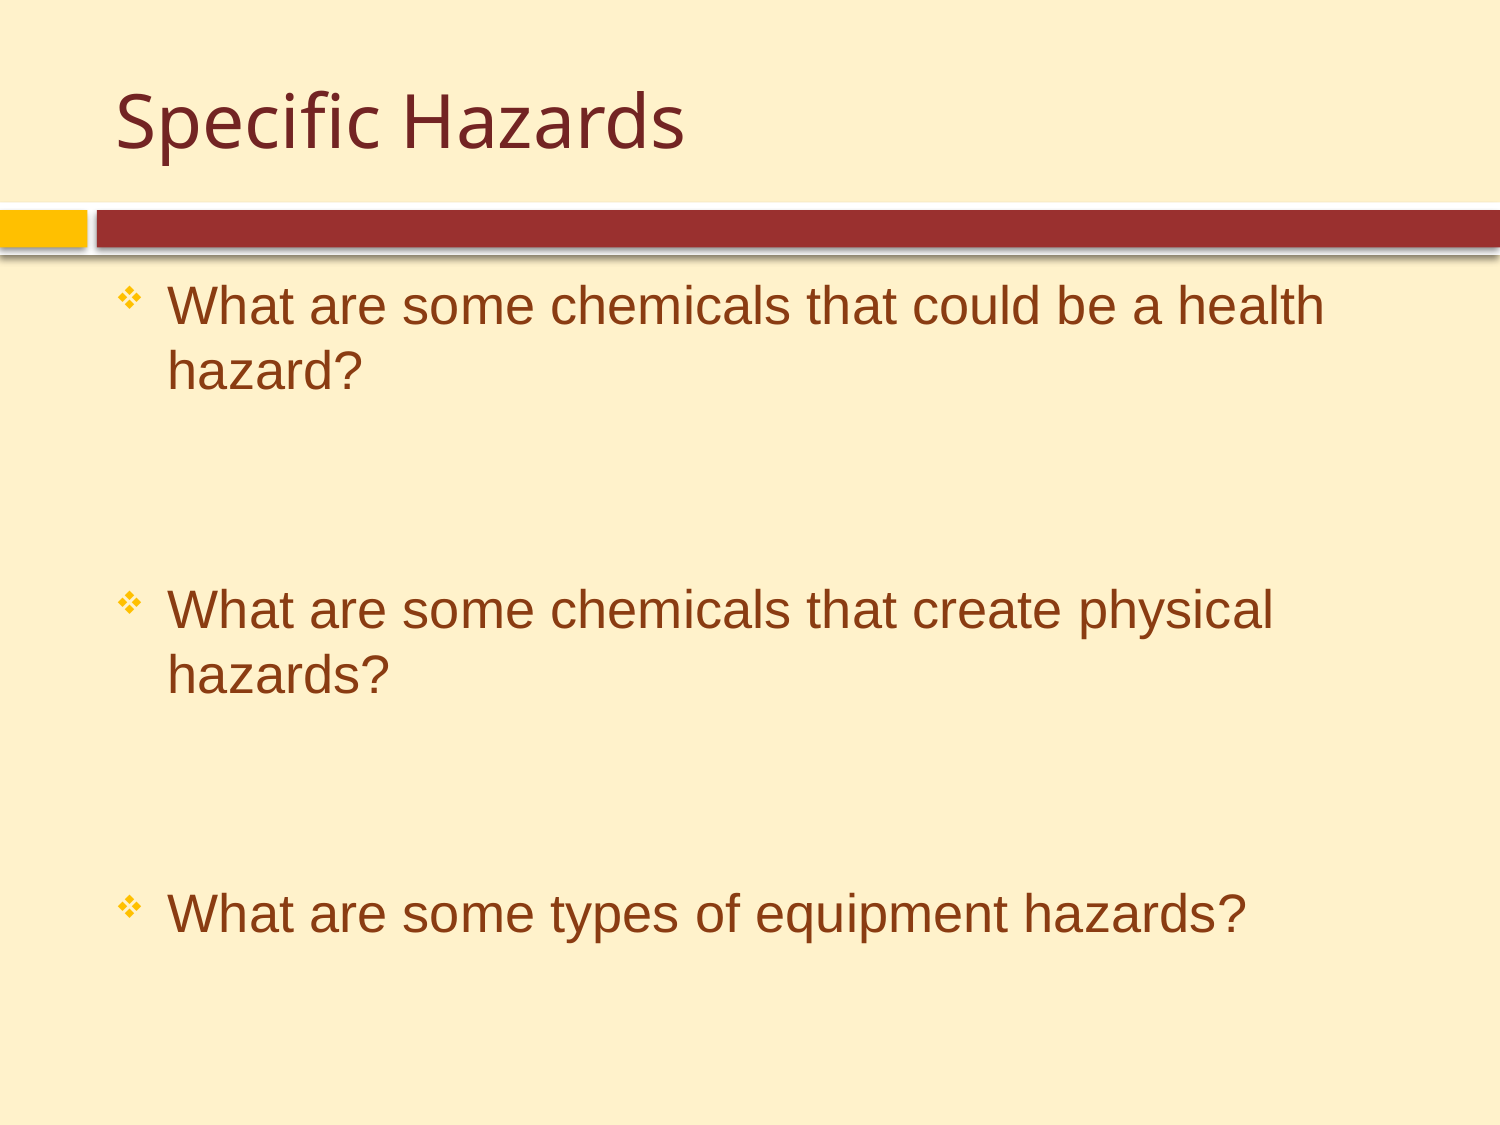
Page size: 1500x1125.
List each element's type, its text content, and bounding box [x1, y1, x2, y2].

title Specific Hazards [100, 37, 1438, 200]
list What are some chemicals that could be a health hazard? What are some chemicals that create physical hazards? What are some types of equipment hazards? [100, 262, 1438, 1000]
